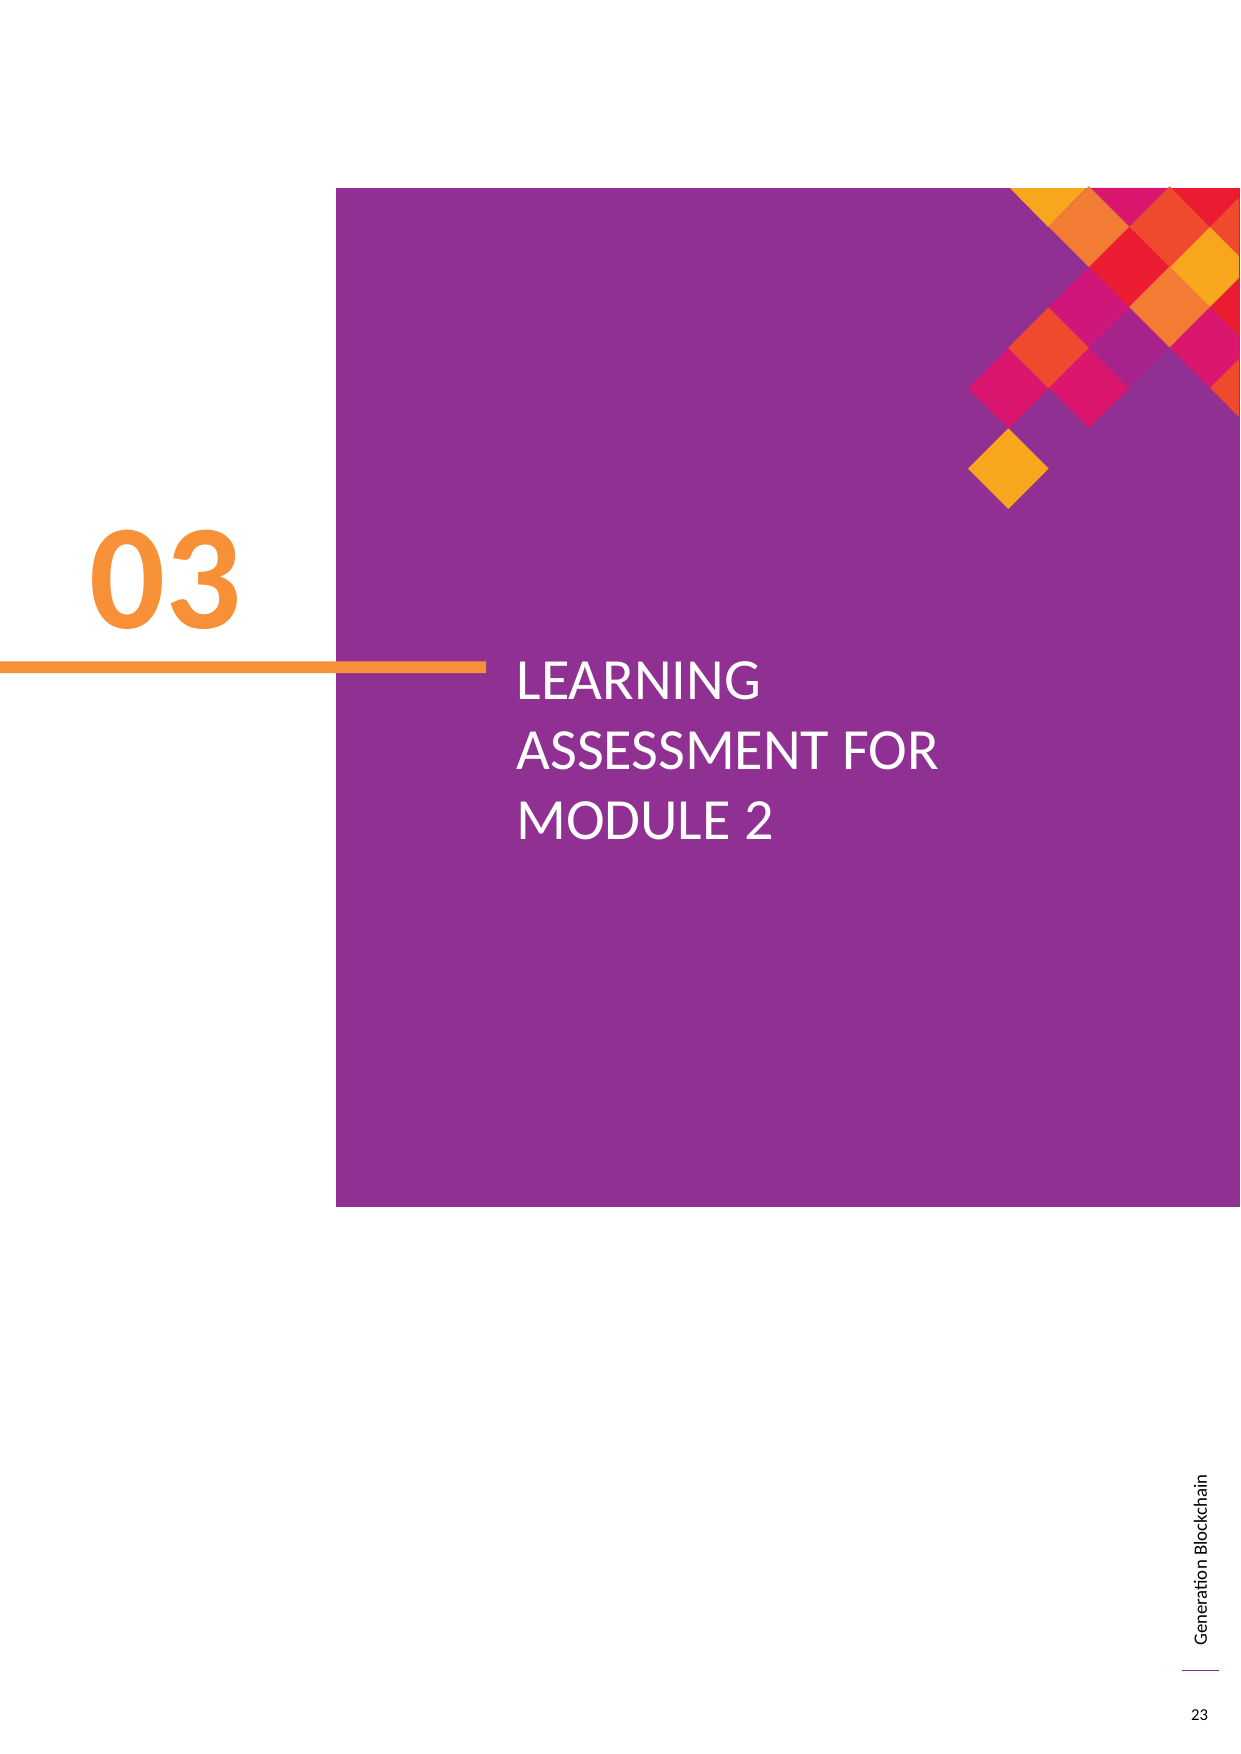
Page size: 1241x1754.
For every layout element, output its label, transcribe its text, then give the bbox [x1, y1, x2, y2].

slide_number 23 [1170, 1692, 1229, 1736]
list LEARNING ASSESSMENT FOR MODULE 2 [501, 634, 1074, 813]
list 03 [74, 471, 375, 727]
